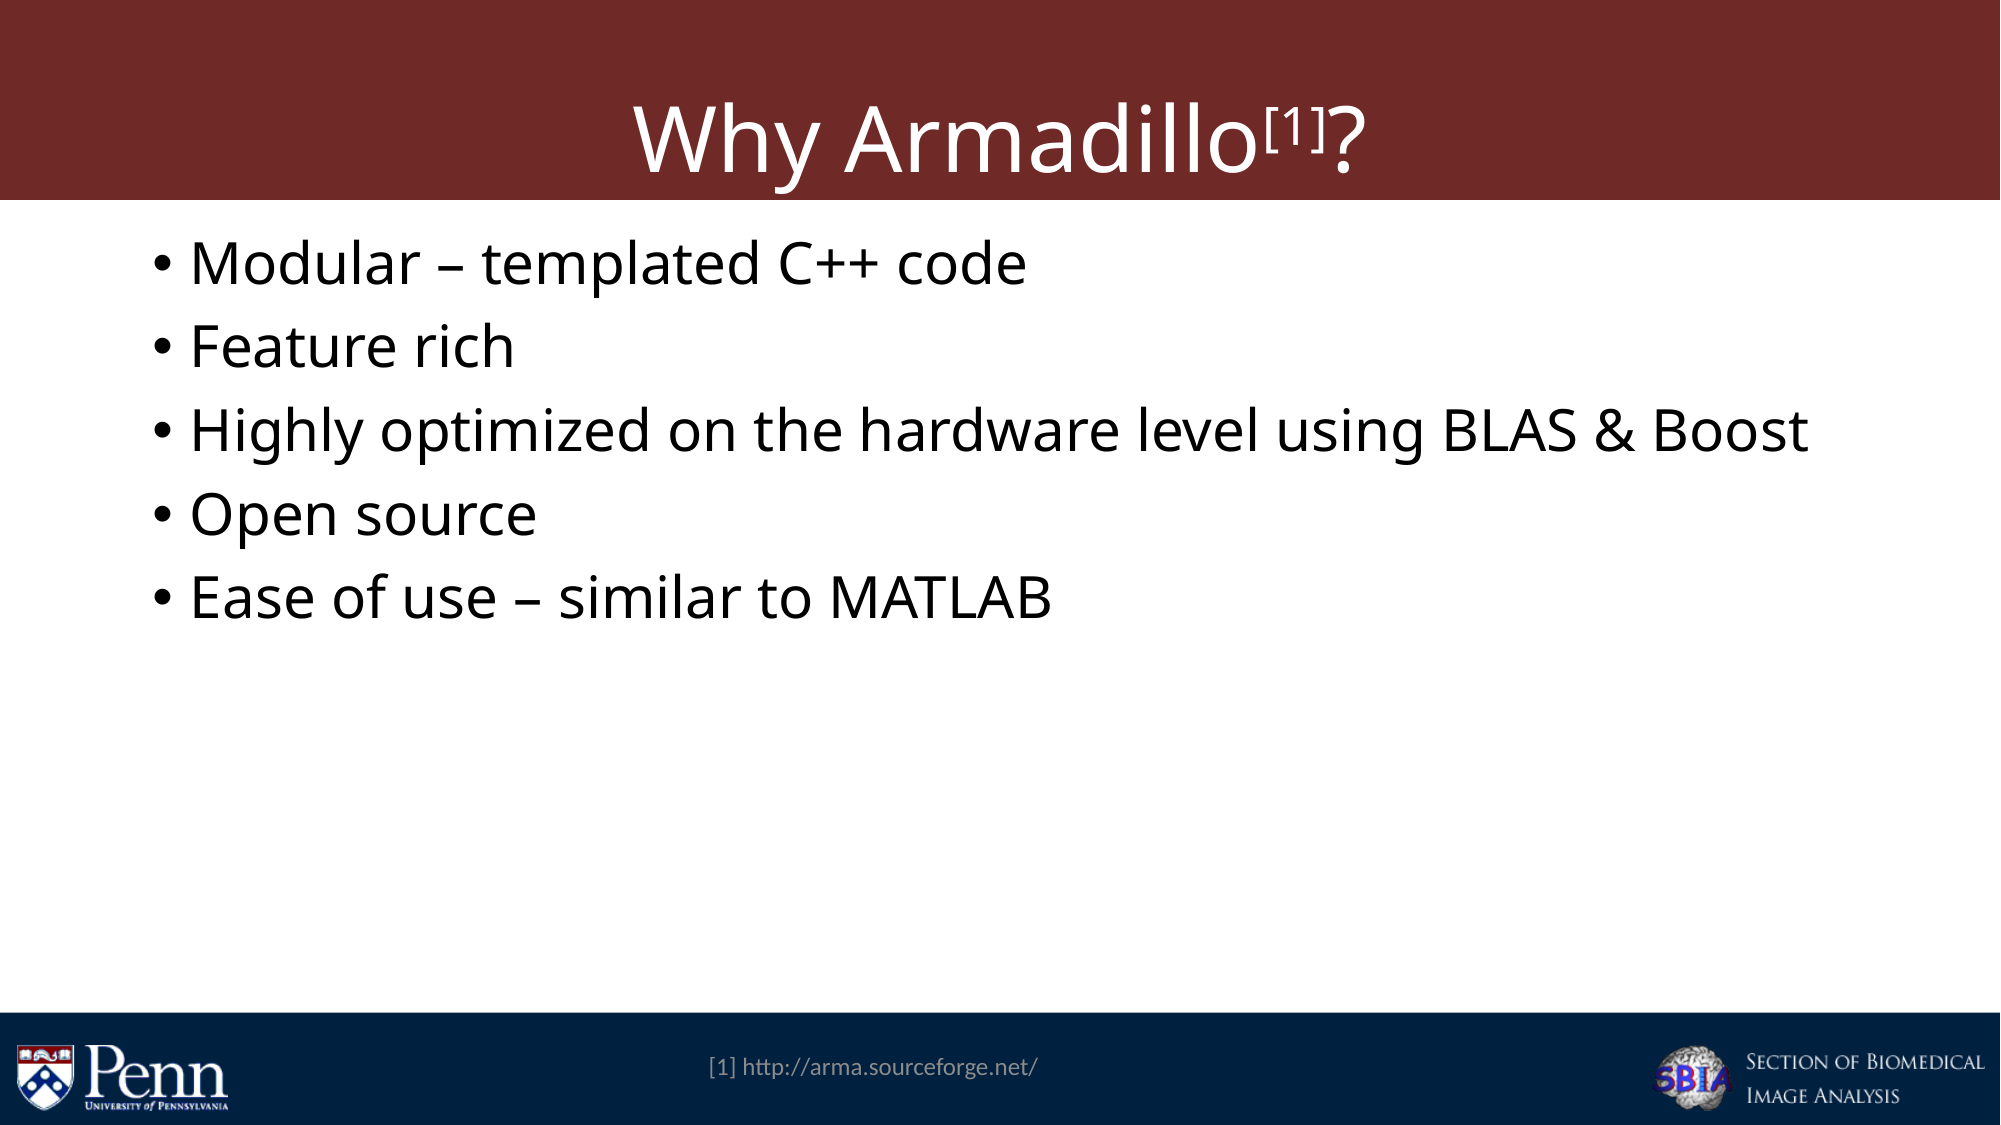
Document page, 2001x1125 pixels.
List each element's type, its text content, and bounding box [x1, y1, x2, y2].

list Modular – templated C++ code Feature rich Highly optimized on the hardware level using BLAS & Boost Open source Ease of use – similar to MATLAB [137, 226, 1863, 1008]
title Why Armadillo[1]? [137, 0, 1863, 200]
picture [17, 1045, 228, 1111]
footer [1] http://arma.sourceforge.net/ [262, 1035, 1485, 1096]
picture [1652, 1044, 1985, 1112]
